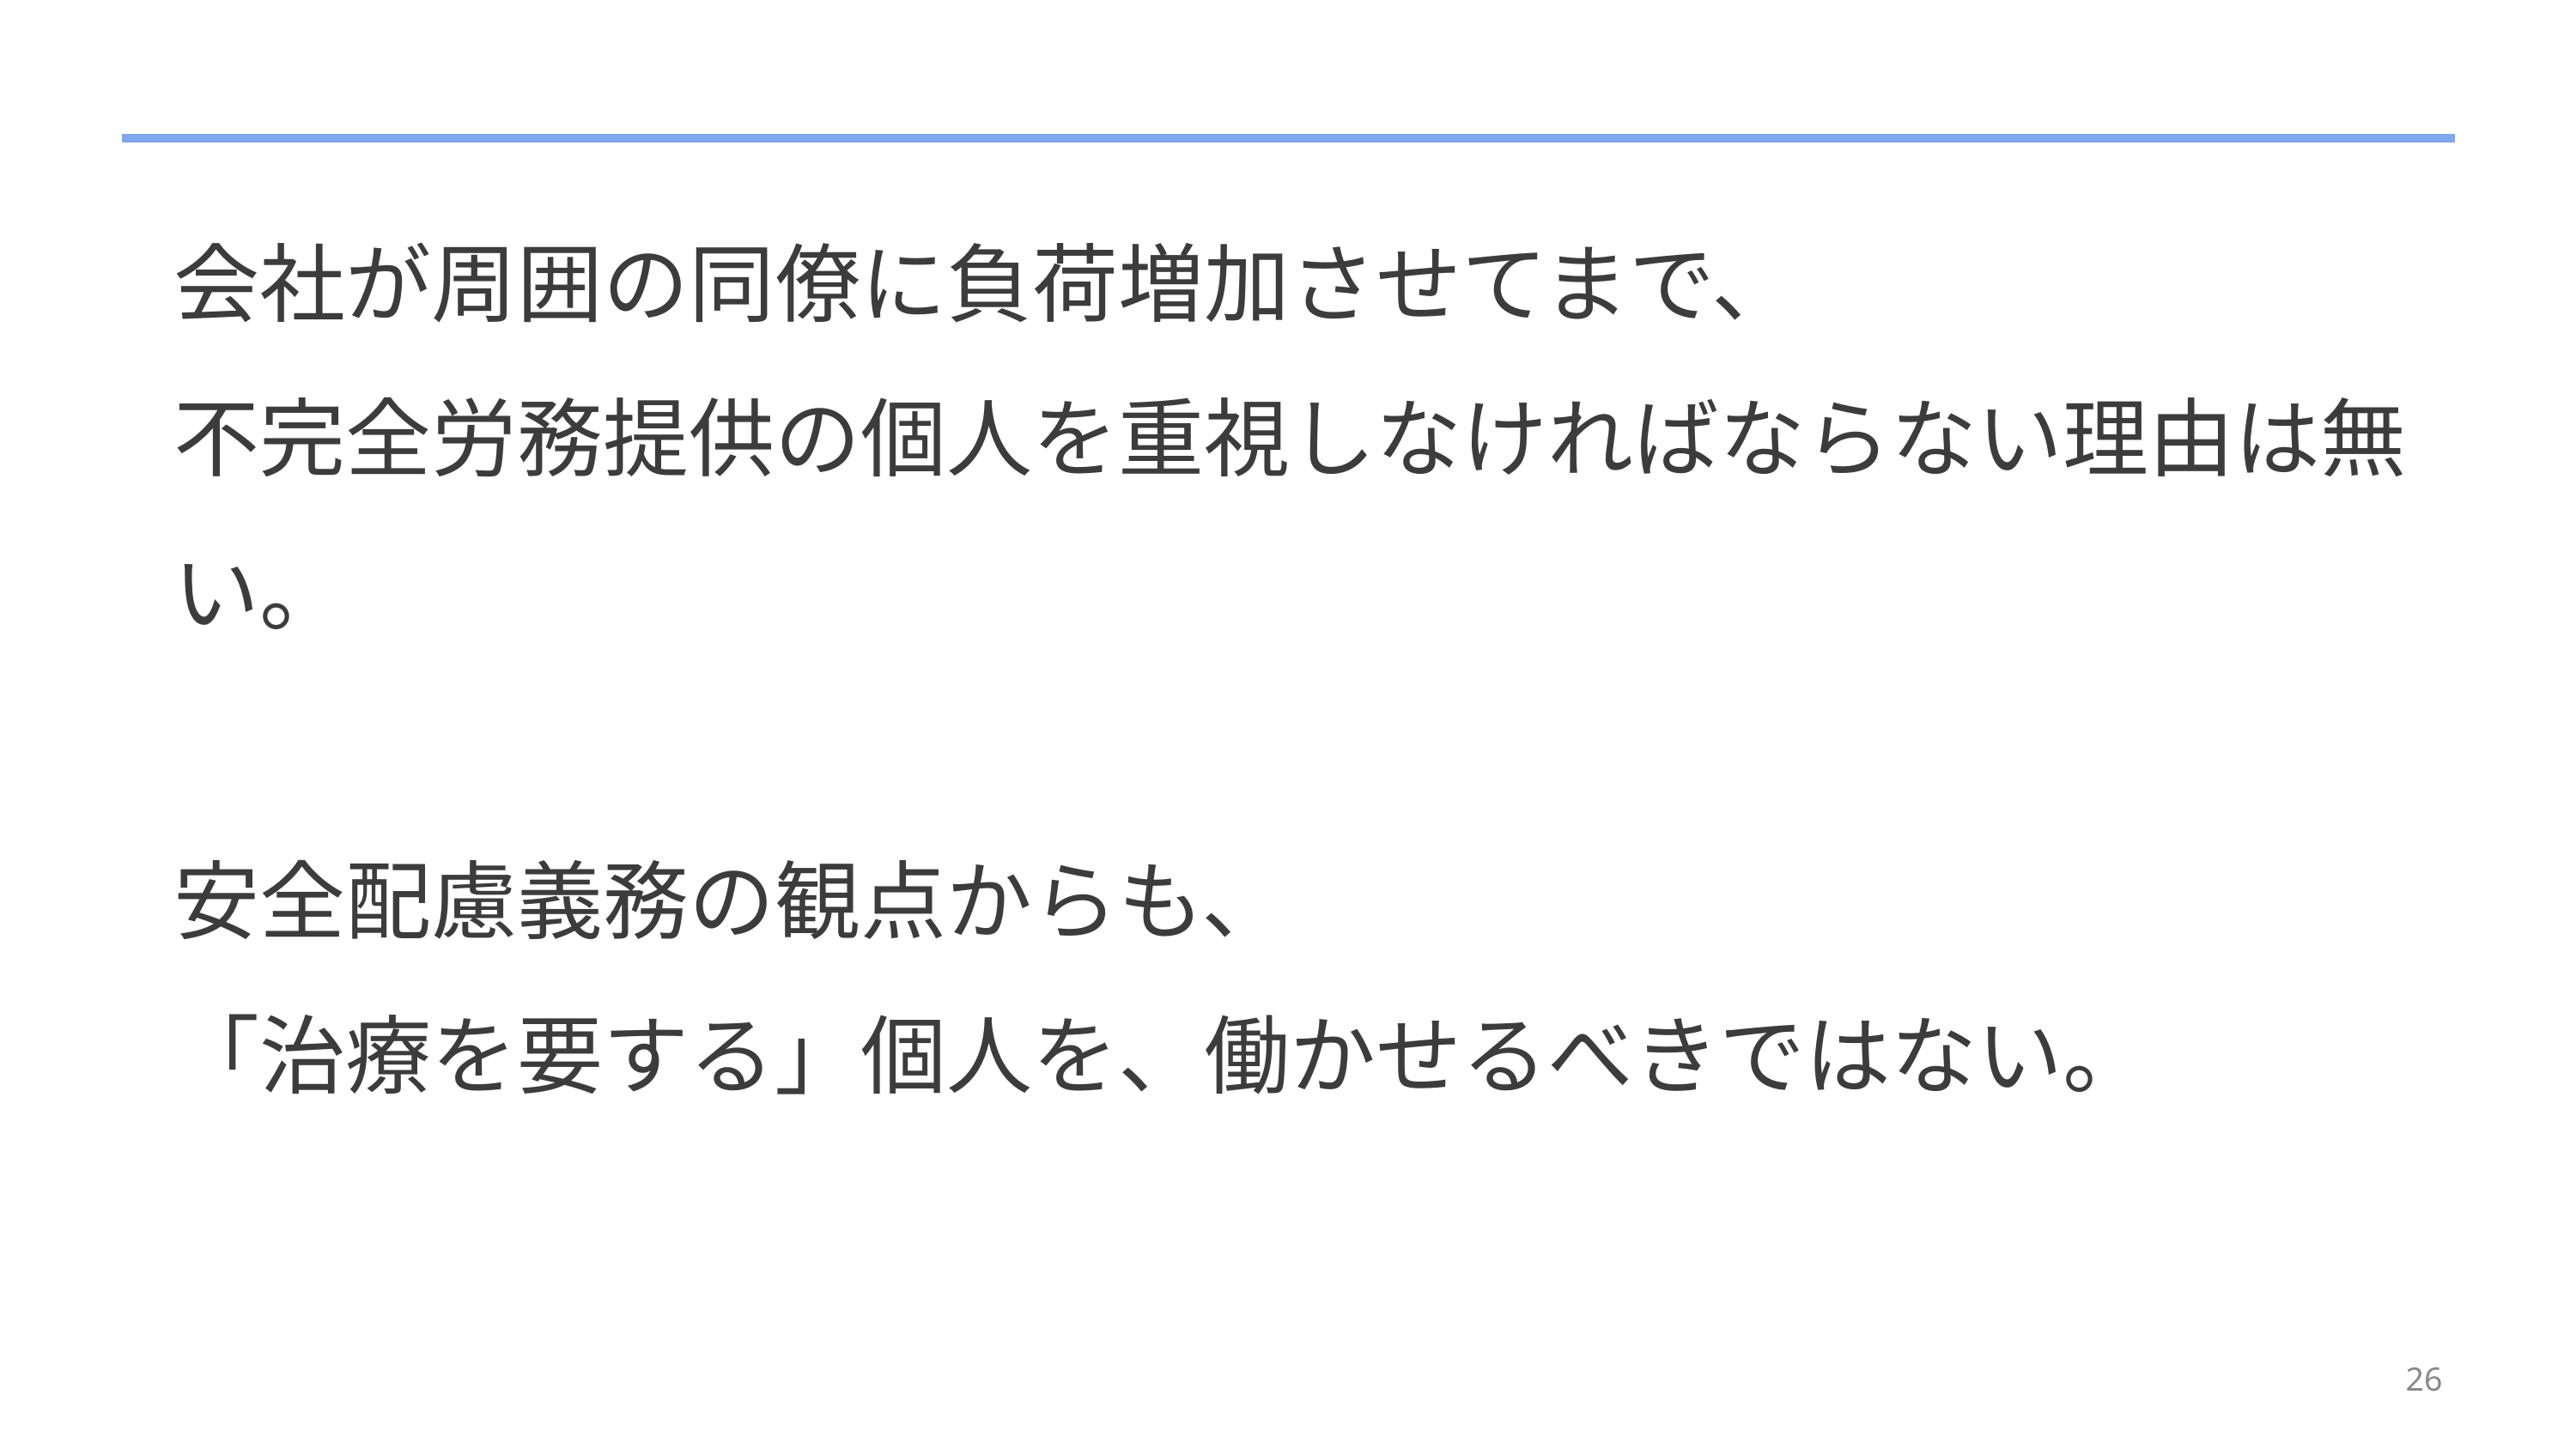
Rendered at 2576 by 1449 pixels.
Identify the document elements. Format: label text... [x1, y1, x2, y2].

slide_number 26 [2337, 1342, 2456, 1420]
list 会社が周囲の同僚に負荷増加させてまで、 不完全労務提供の個人を重視しなければならない理由は無い。 安全配慮義務の観点からも、 「治療を要する」個人を、働かせるべきではない。 [123, 171, 2456, 1317]
